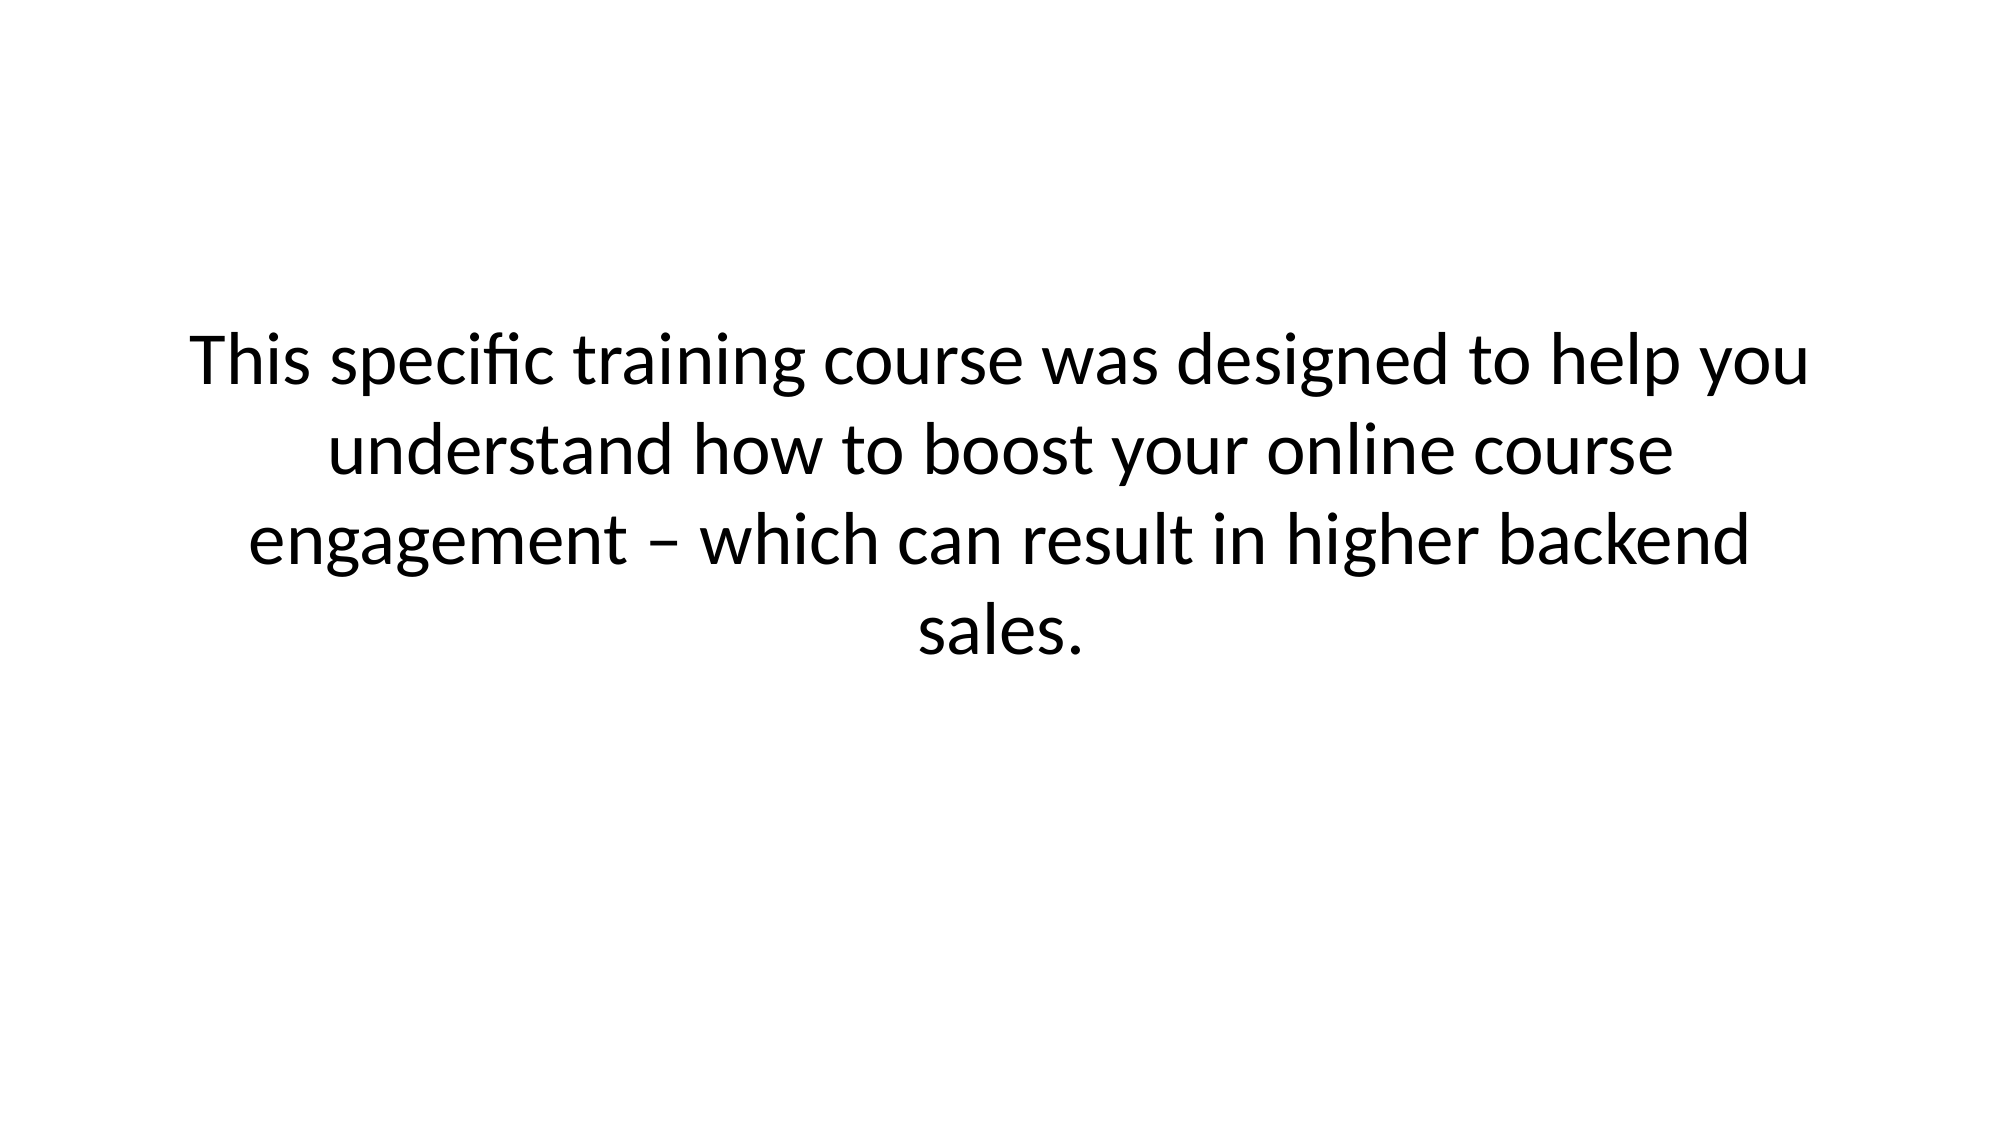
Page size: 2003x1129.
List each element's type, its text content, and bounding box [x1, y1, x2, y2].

title This specific training course was designed to help you understand how to boost your online course engagement – which can result in higher backend sales. [150, 287, 1853, 782]
